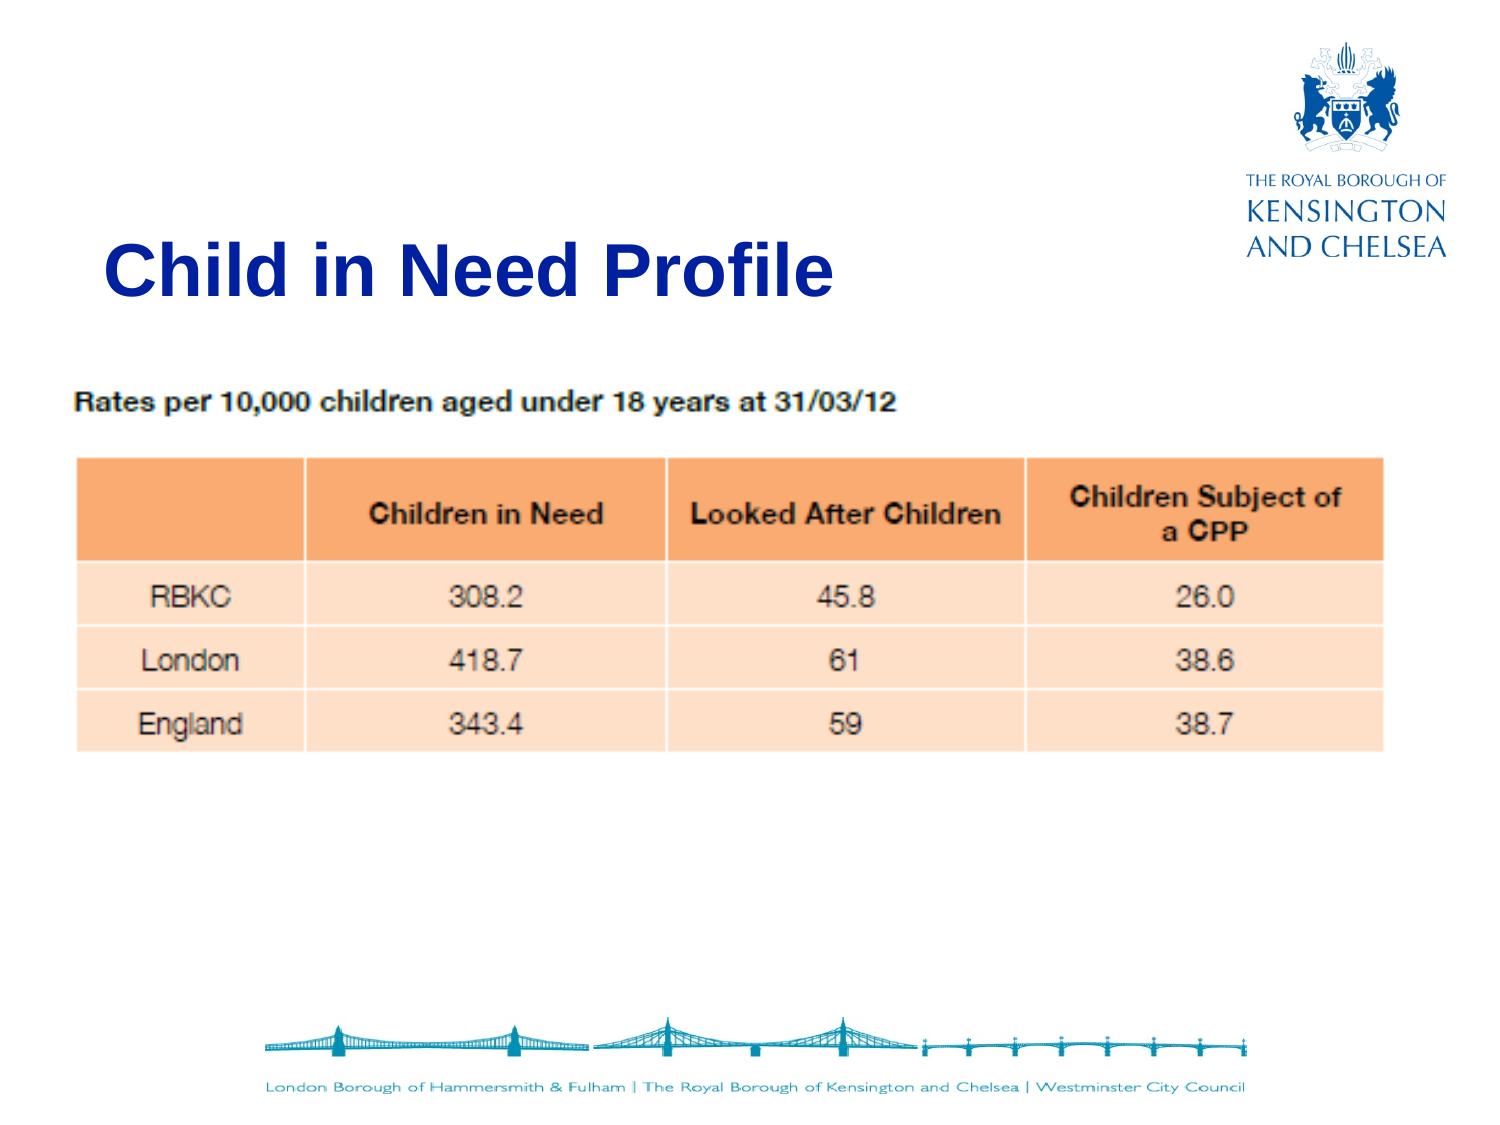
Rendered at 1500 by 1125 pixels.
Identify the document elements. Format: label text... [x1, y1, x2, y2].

picture [265, 1017, 1247, 1095]
title Child in Need Profile [88, 172, 1439, 361]
picture [41, 373, 1434, 811]
picture [1245, 42, 1446, 258]
